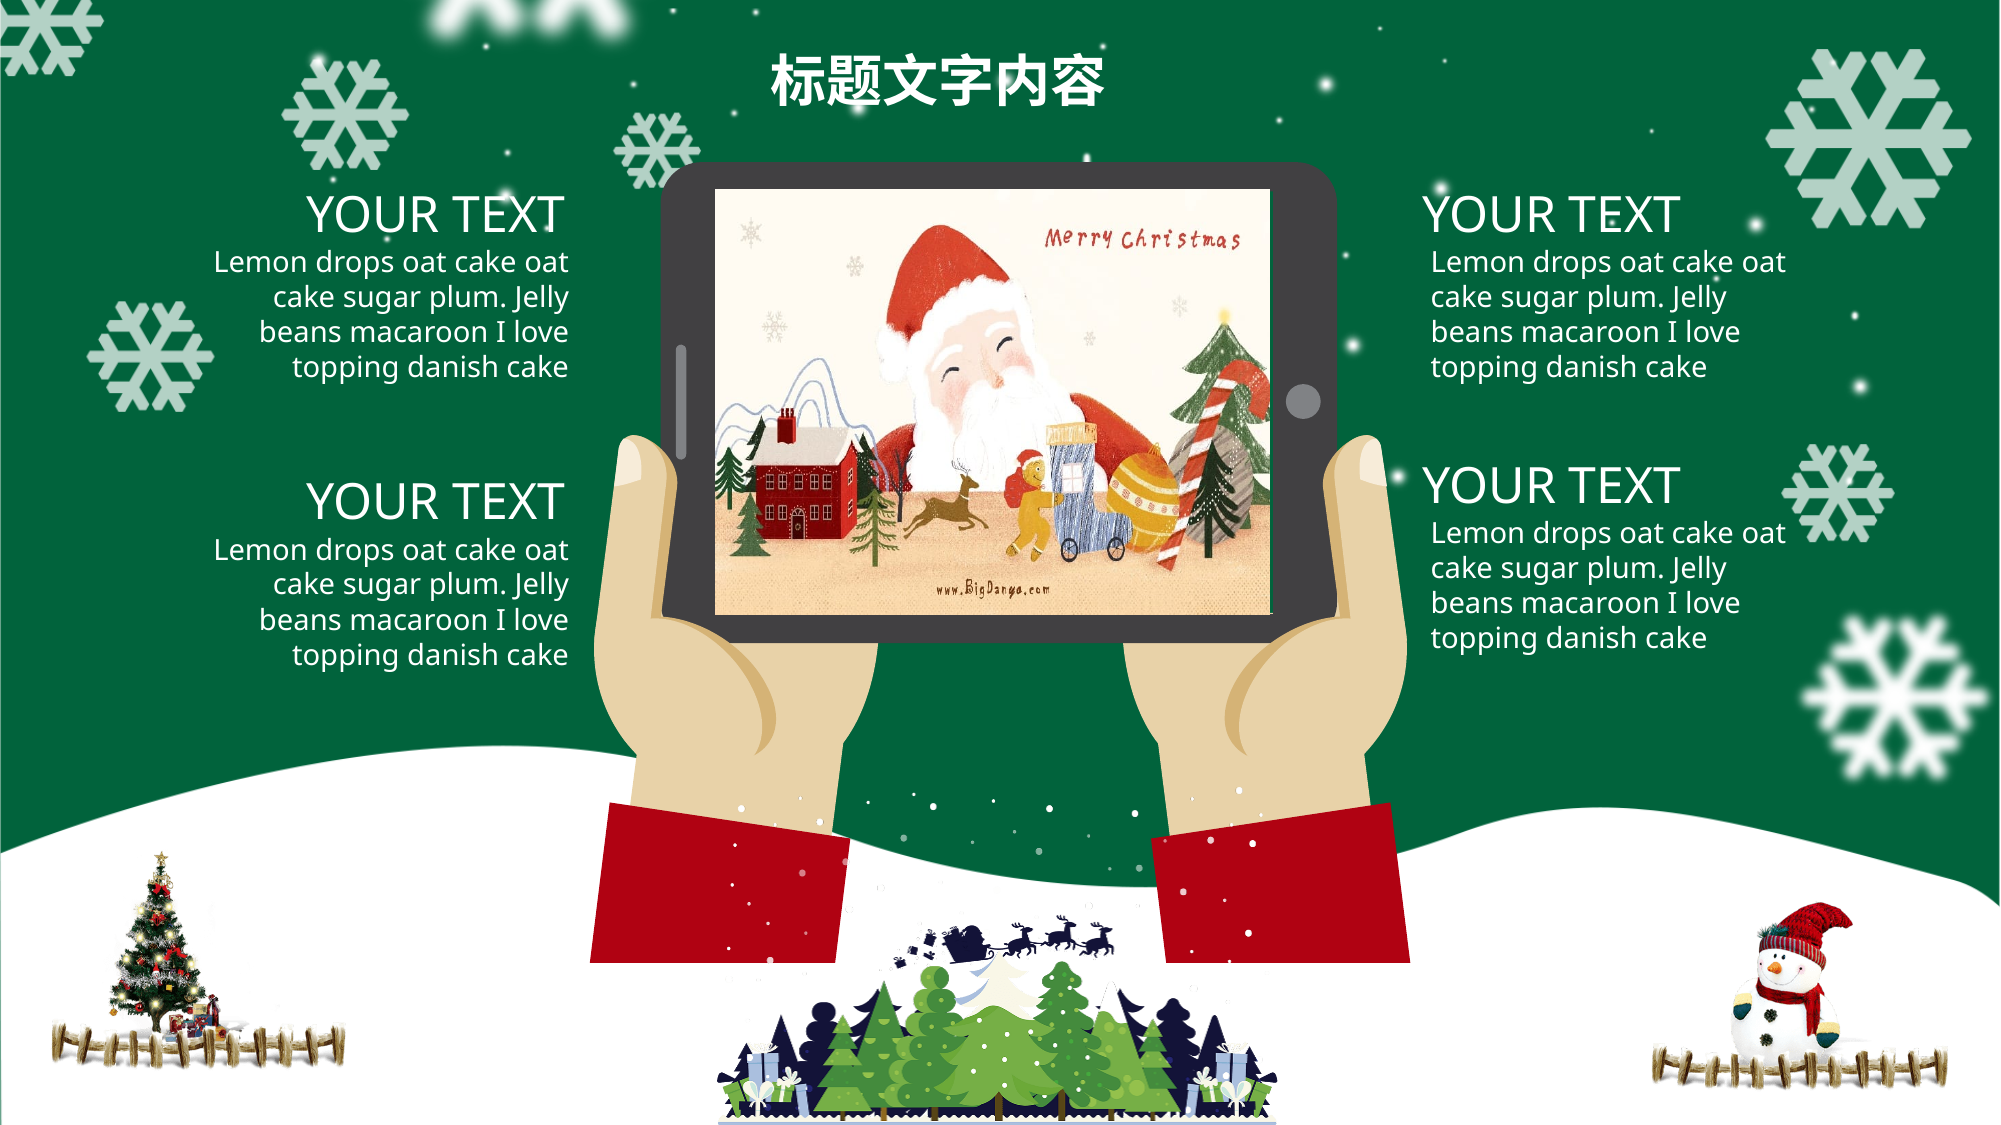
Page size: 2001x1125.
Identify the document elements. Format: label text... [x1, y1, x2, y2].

text_box 标题文字内容 [38, 37, 1839, 121]
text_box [199, 162, 1801, 963]
picture [0, 0, 2000, 1125]
